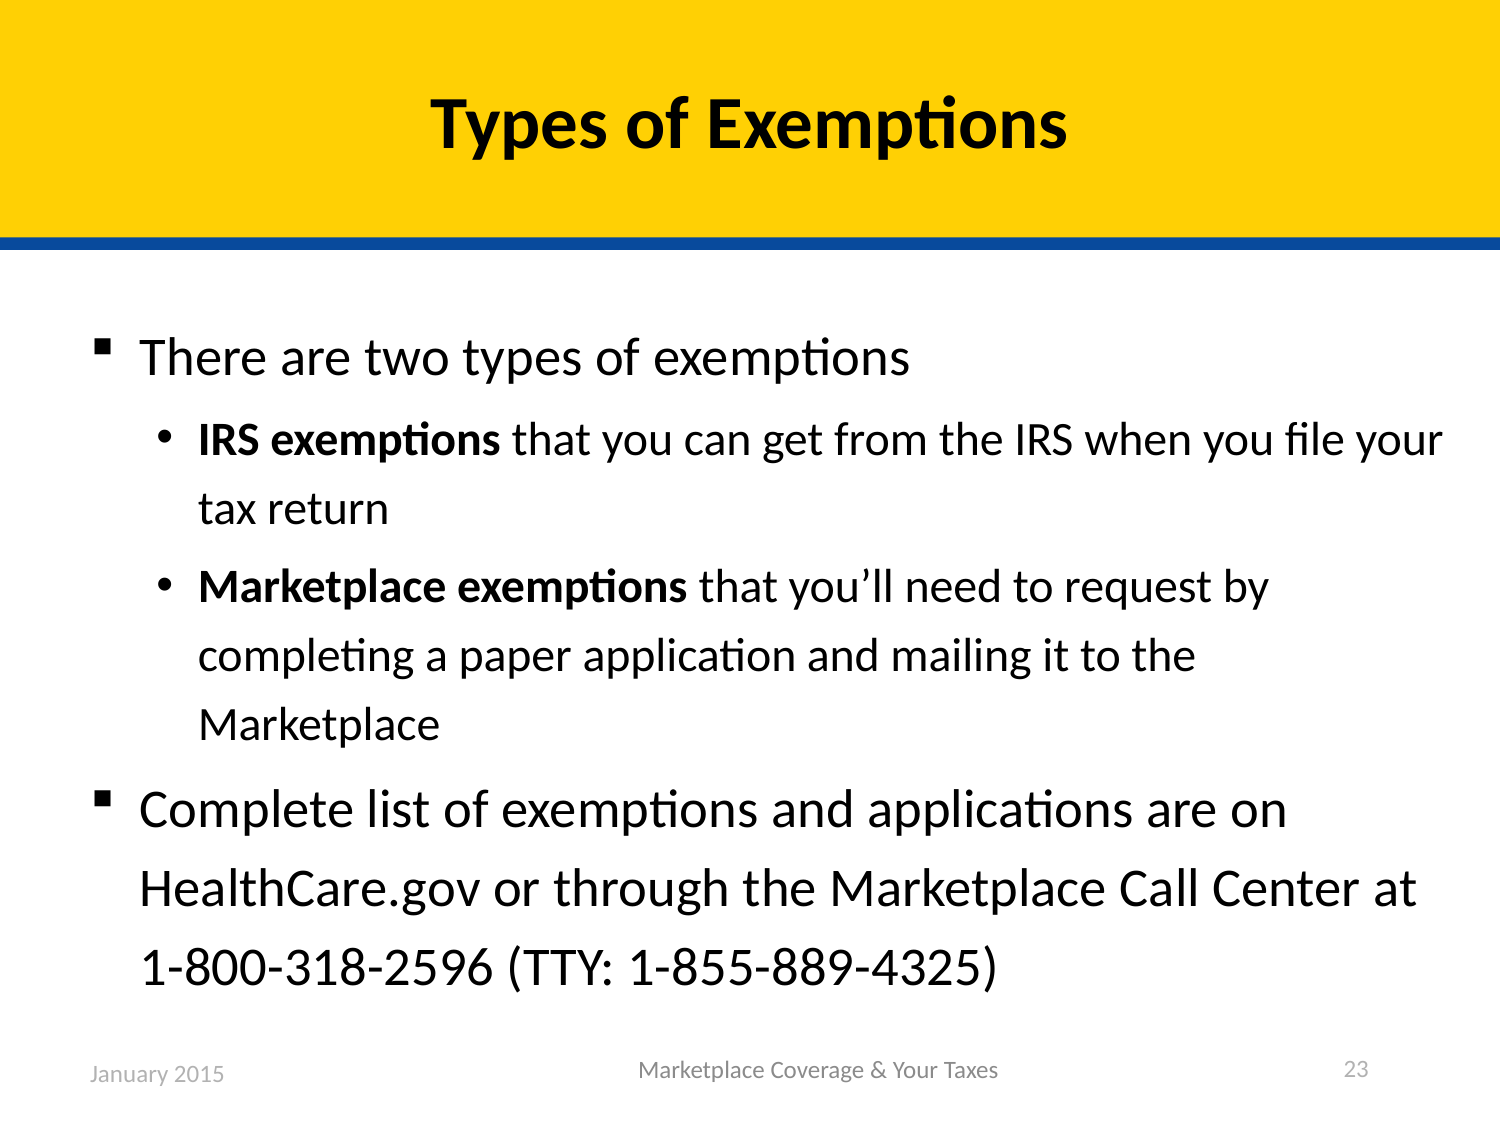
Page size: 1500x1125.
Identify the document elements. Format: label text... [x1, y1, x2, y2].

list There are two types of exemptions IRS exemptions that you can get from the IRS when you file your tax return Marketplace exemptions that you’ll need to request by completing a paper application and mailing it to the Marketplace Complete list of exemptions and applications are on HealthCare.gov or through the Marketplace Call Center at 1-800-318-2596 (TTY: 1-855-889-4325) [75, 299, 1463, 1005]
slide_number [75, 1042, 425, 1103]
title Types of Exemptions [0, 0, 1500, 238]
slide_number 23 [1275, 1037, 1438, 1098]
